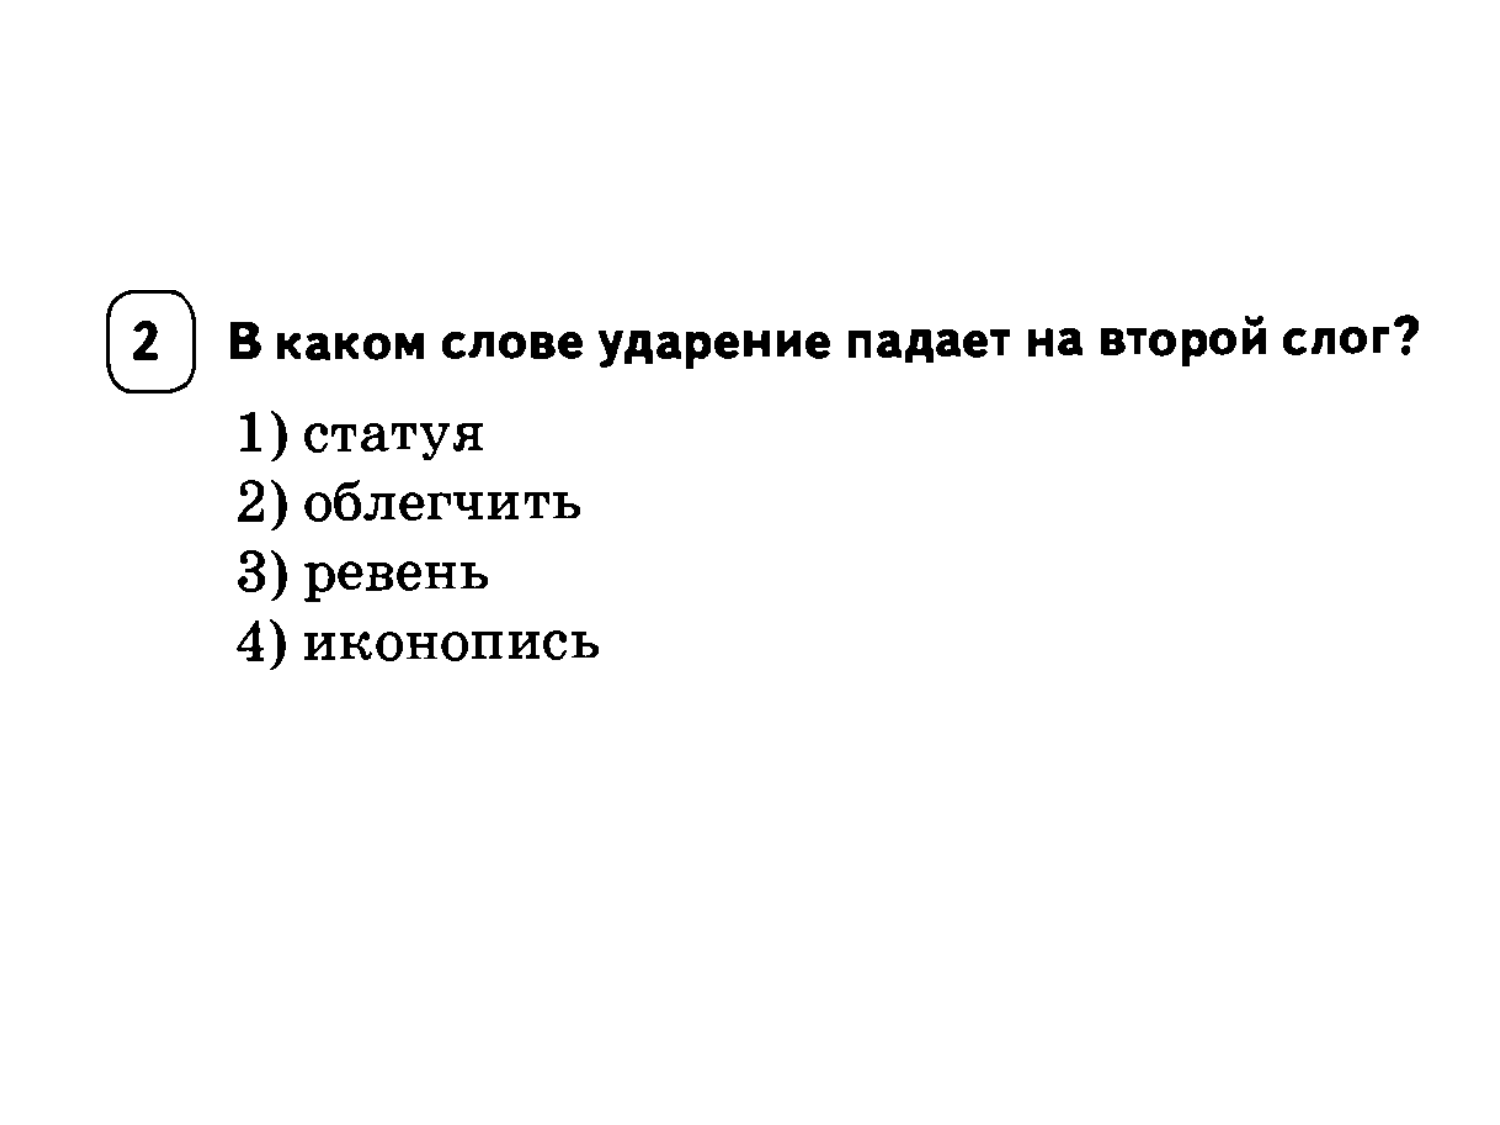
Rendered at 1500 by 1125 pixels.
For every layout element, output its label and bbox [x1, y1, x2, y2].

picture [73, 290, 1500, 707]
